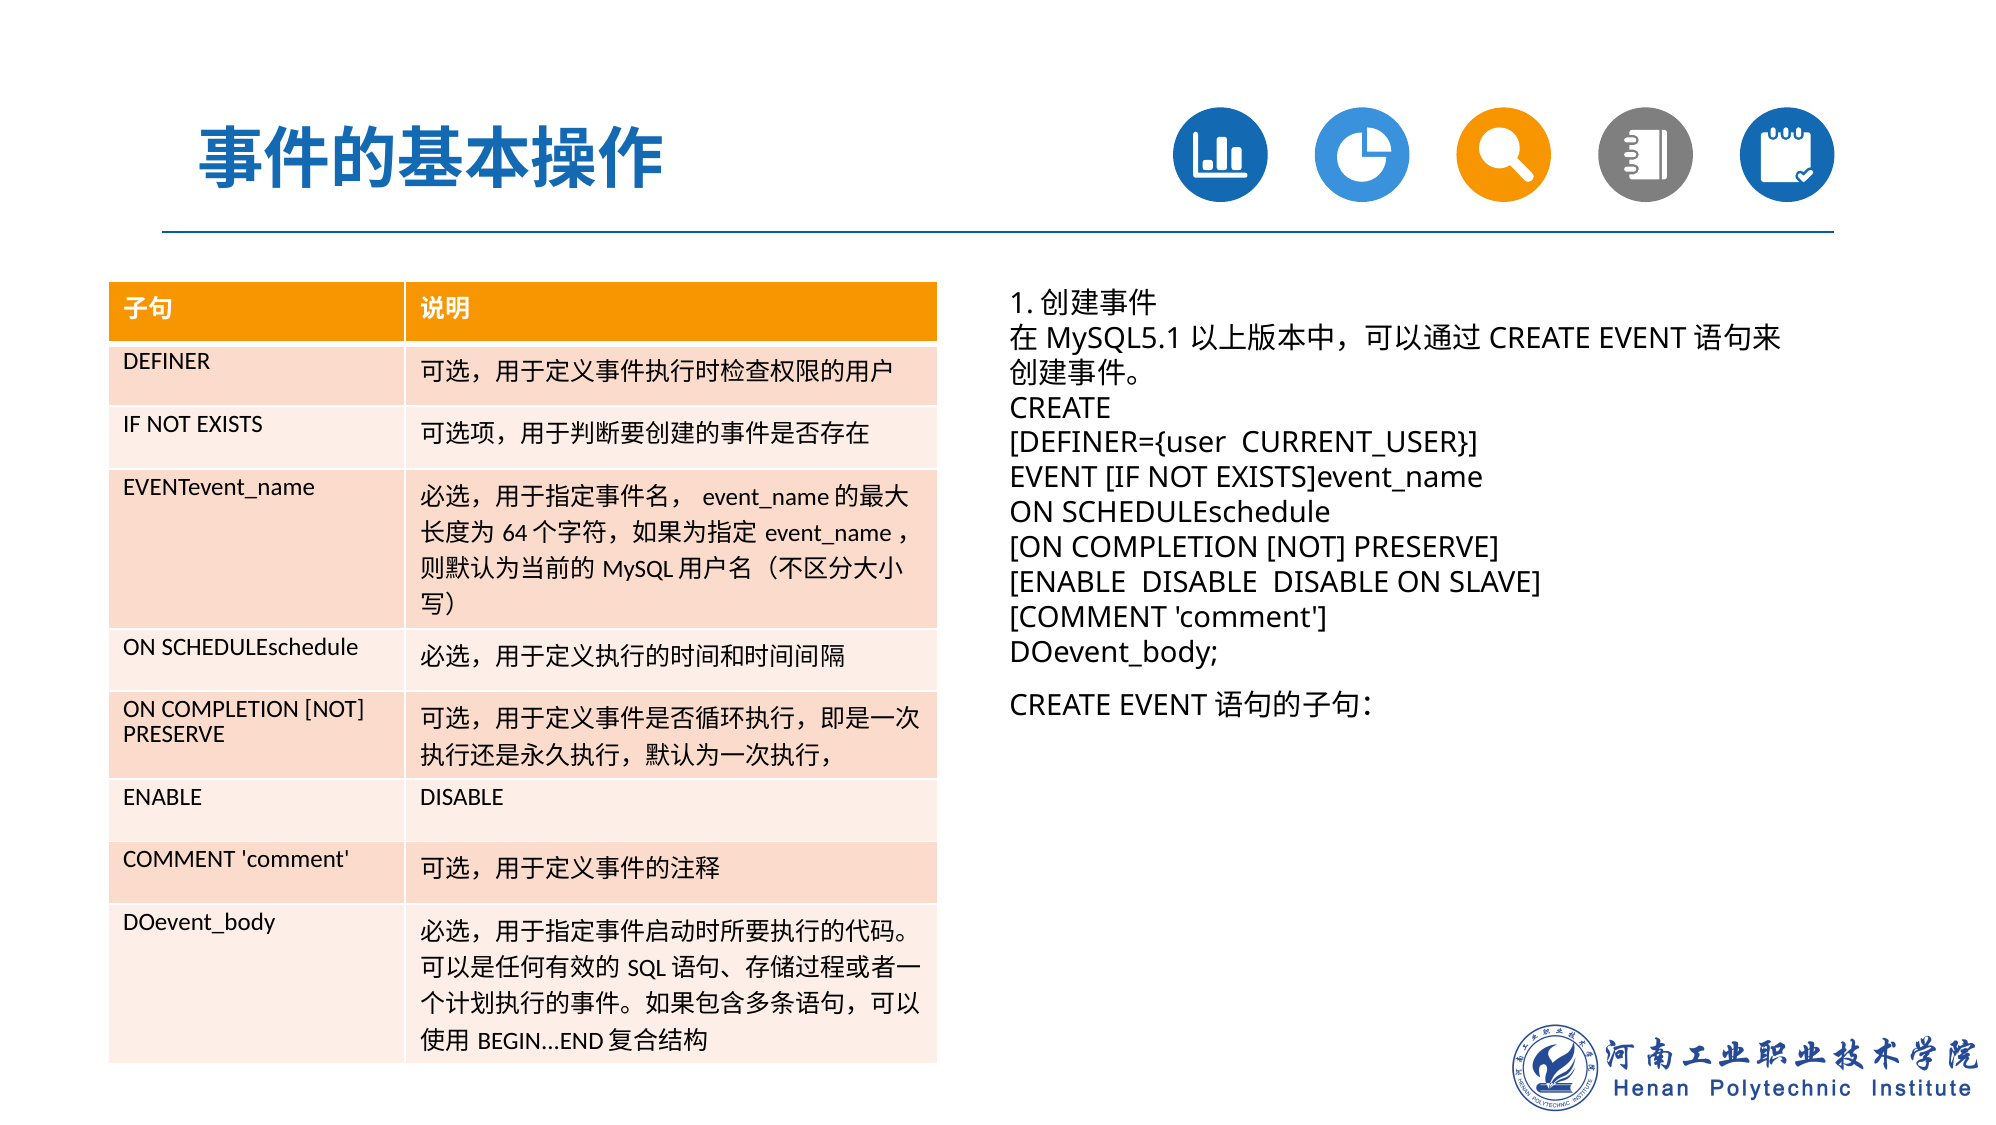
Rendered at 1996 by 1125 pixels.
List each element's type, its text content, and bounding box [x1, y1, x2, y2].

text_box 1.创建事件 在MySQL5.1以上版本中，可以通过CREATE EVENT语句来创建事件。 CREATE [DEFINER={user CURRENT_USER}] EVENT [IF NOT EXISTS]event_name ON SCHEDULEschedule [ON COMPLETION [NOT] PRESERVE] [ENABLE DISABLE DISABLE ON SLAVE] [COMMENT 'comment'] DOevent_body; CREATE EVENT语句的子句： [989, 263, 1820, 960]
table_cell 可选，用于定义事件的注释 [406, 842, 937, 903]
text_box 事件的基本操作 [110, 93, 752, 203]
table_cell EVENTevent_name [109, 470, 404, 628]
table_cell 必选，用于定义执行的时间和时间间隔 [406, 630, 937, 690]
table_header 说明 [406, 282, 937, 341]
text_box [1739, 107, 1835, 203]
table_cell ENABLE [109, 780, 404, 841]
table_cell 可选项，用于判断要创建的事件是否存在 [406, 407, 937, 468]
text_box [1172, 107, 1268, 203]
table_cell IF NOT EXISTS [109, 407, 404, 468]
table_cell COMMENT 'comment' [109, 842, 404, 903]
table_cell 可选，用于定义事件执行时检查权限的用户 [406, 347, 937, 405]
table_header 子句 [109, 282, 404, 341]
table_cell ON SCHEDULEschedule [109, 630, 404, 690]
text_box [1598, 107, 1694, 203]
table_cell 必选，用于指定事件名，event_name的最大长度为64个字符，如果为指定event_name，则默认为当前的MySQL用户名（不区分大小写） [406, 470, 937, 628]
table_cell DEFINER [109, 347, 404, 405]
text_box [1314, 107, 1410, 203]
table_cell ON COMPLETION [NOT] PRESERVE [109, 692, 404, 778]
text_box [1456, 107, 1552, 203]
table_cell DISABLE [406, 780, 937, 841]
table_cell 可选，用于定义事件是否循环执行，即是一次执行还是永久执行，默认为一次执行， [406, 692, 937, 778]
table_cell DOevent_body [109, 905, 404, 1063]
table_cell 必选，用于指定事件启动时所要执行的代码。可以是任何有效的SQL语句、存储过程或者一个计划执行的事件。如果包含多条语句，可以使用BEGIN...END复合结构 [406, 905, 937, 1063]
picture [1493, 1020, 1984, 1118]
